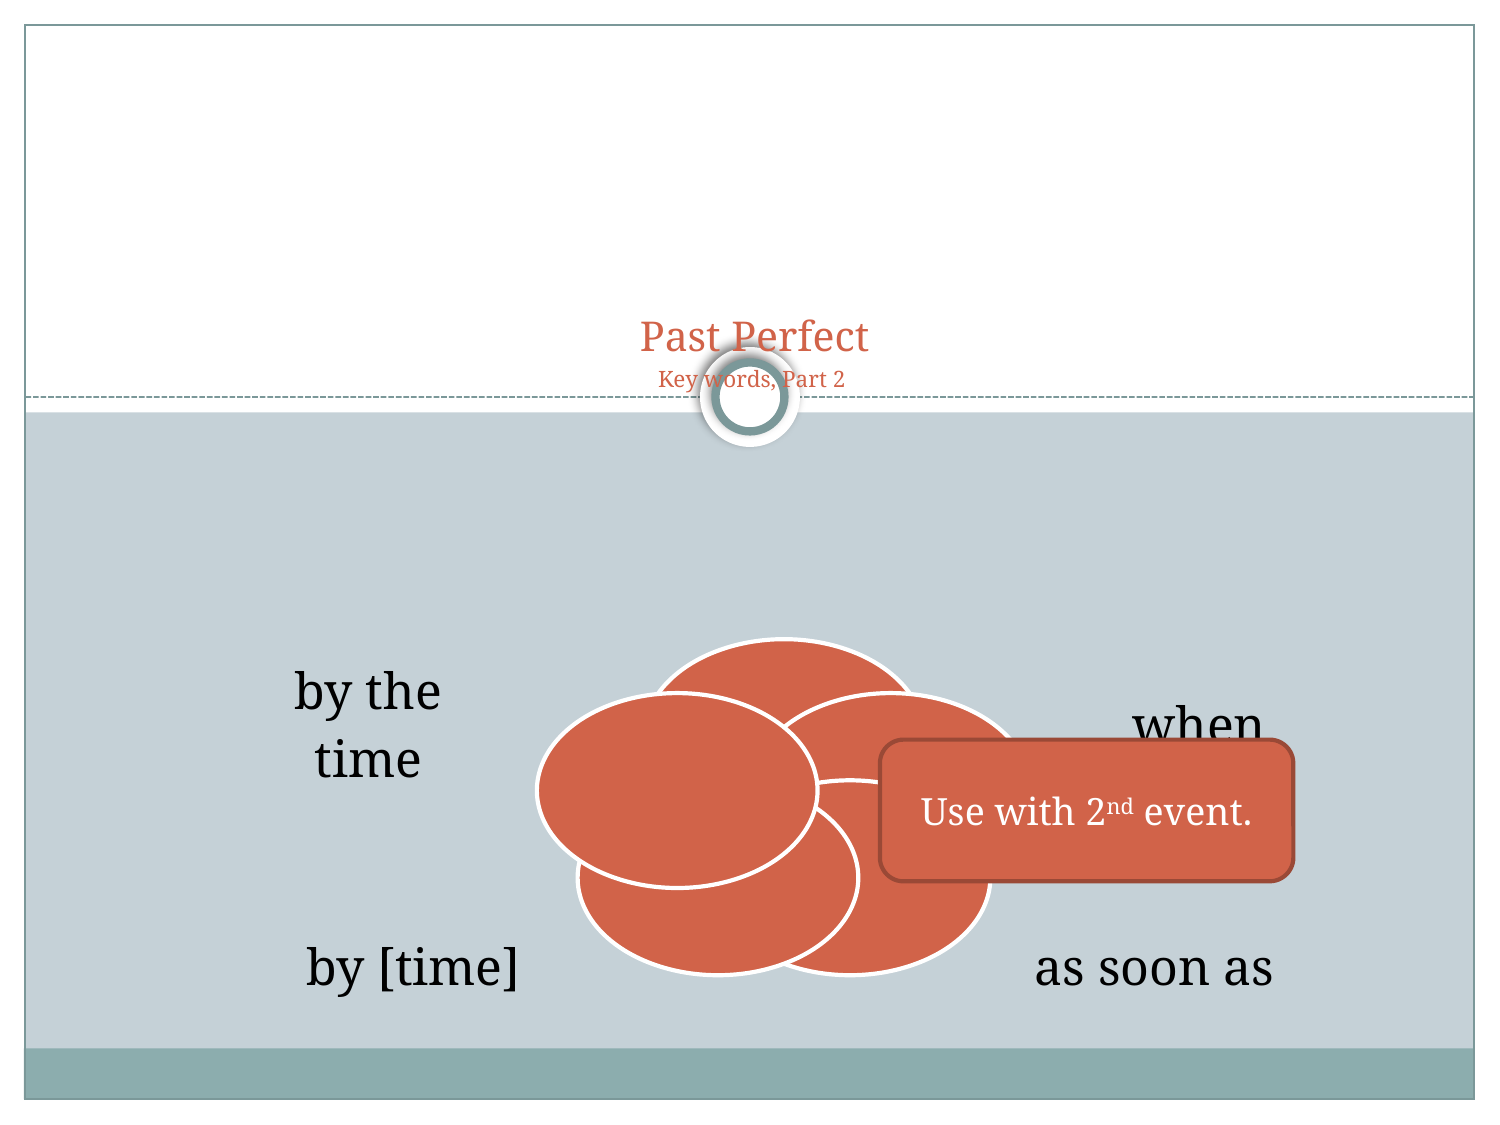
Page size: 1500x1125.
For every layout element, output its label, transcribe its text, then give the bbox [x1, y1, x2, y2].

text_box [222, 480, 1346, 1038]
title Past Perfect Key words, Part 2 [117, 105, 1393, 434]
